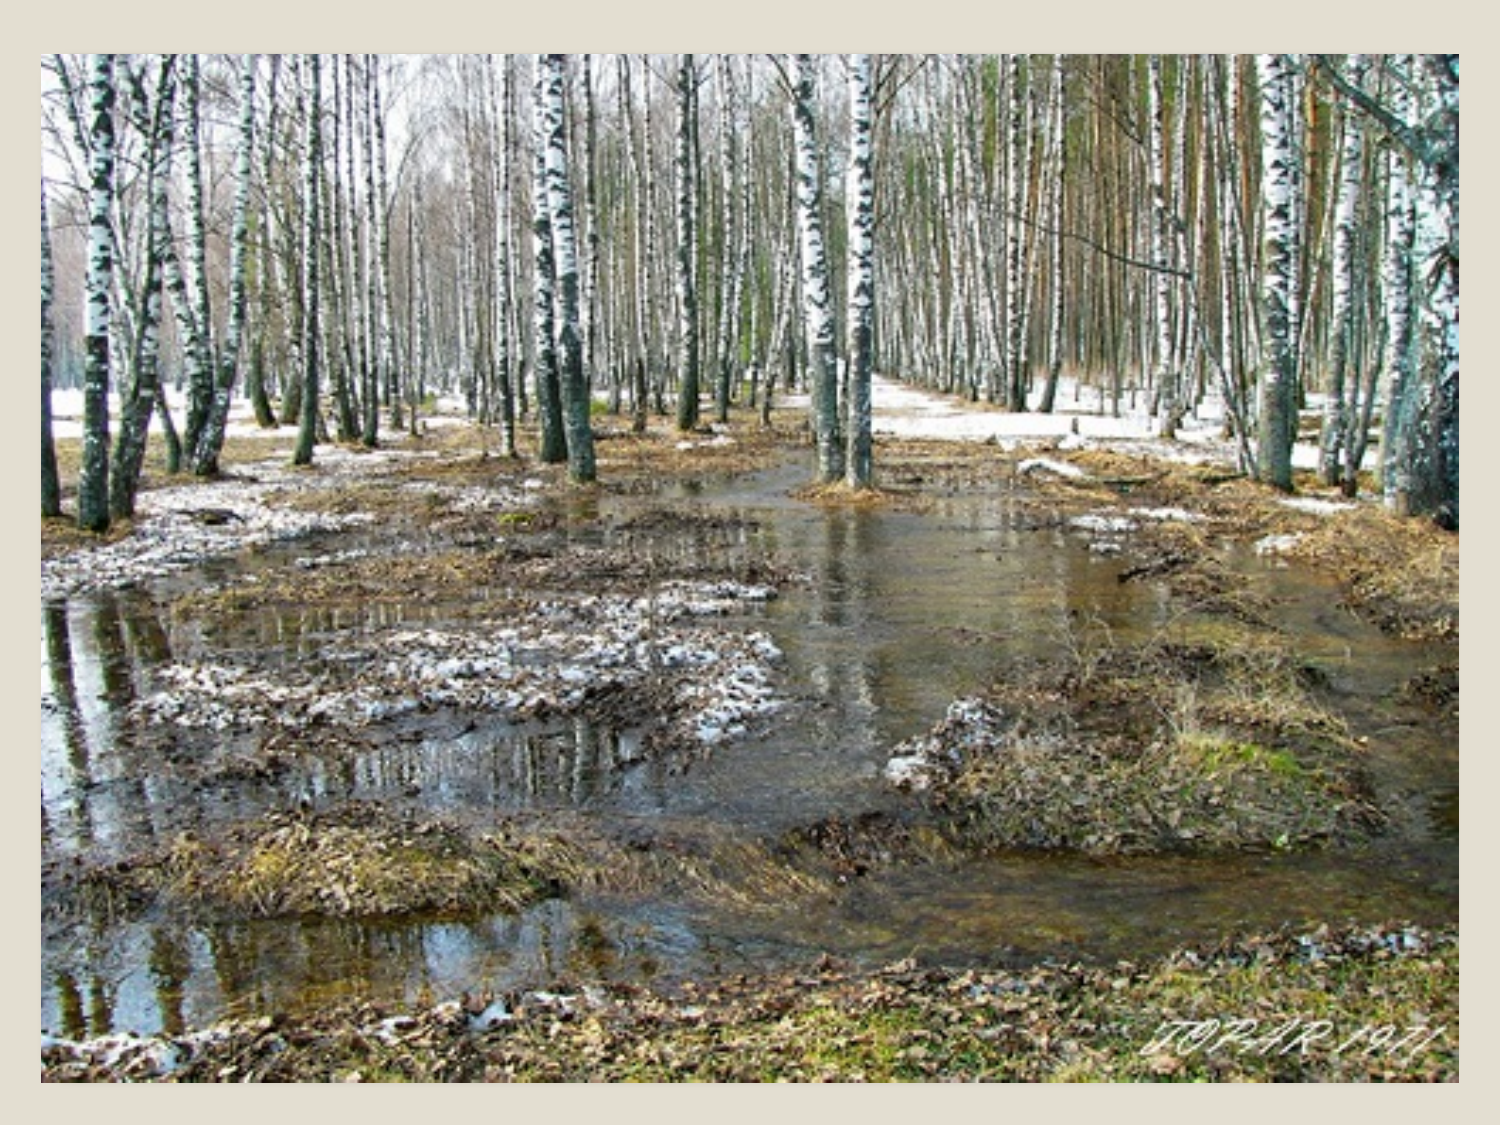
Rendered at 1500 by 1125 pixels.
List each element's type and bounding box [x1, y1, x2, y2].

picture [41, 54, 1459, 1083]
